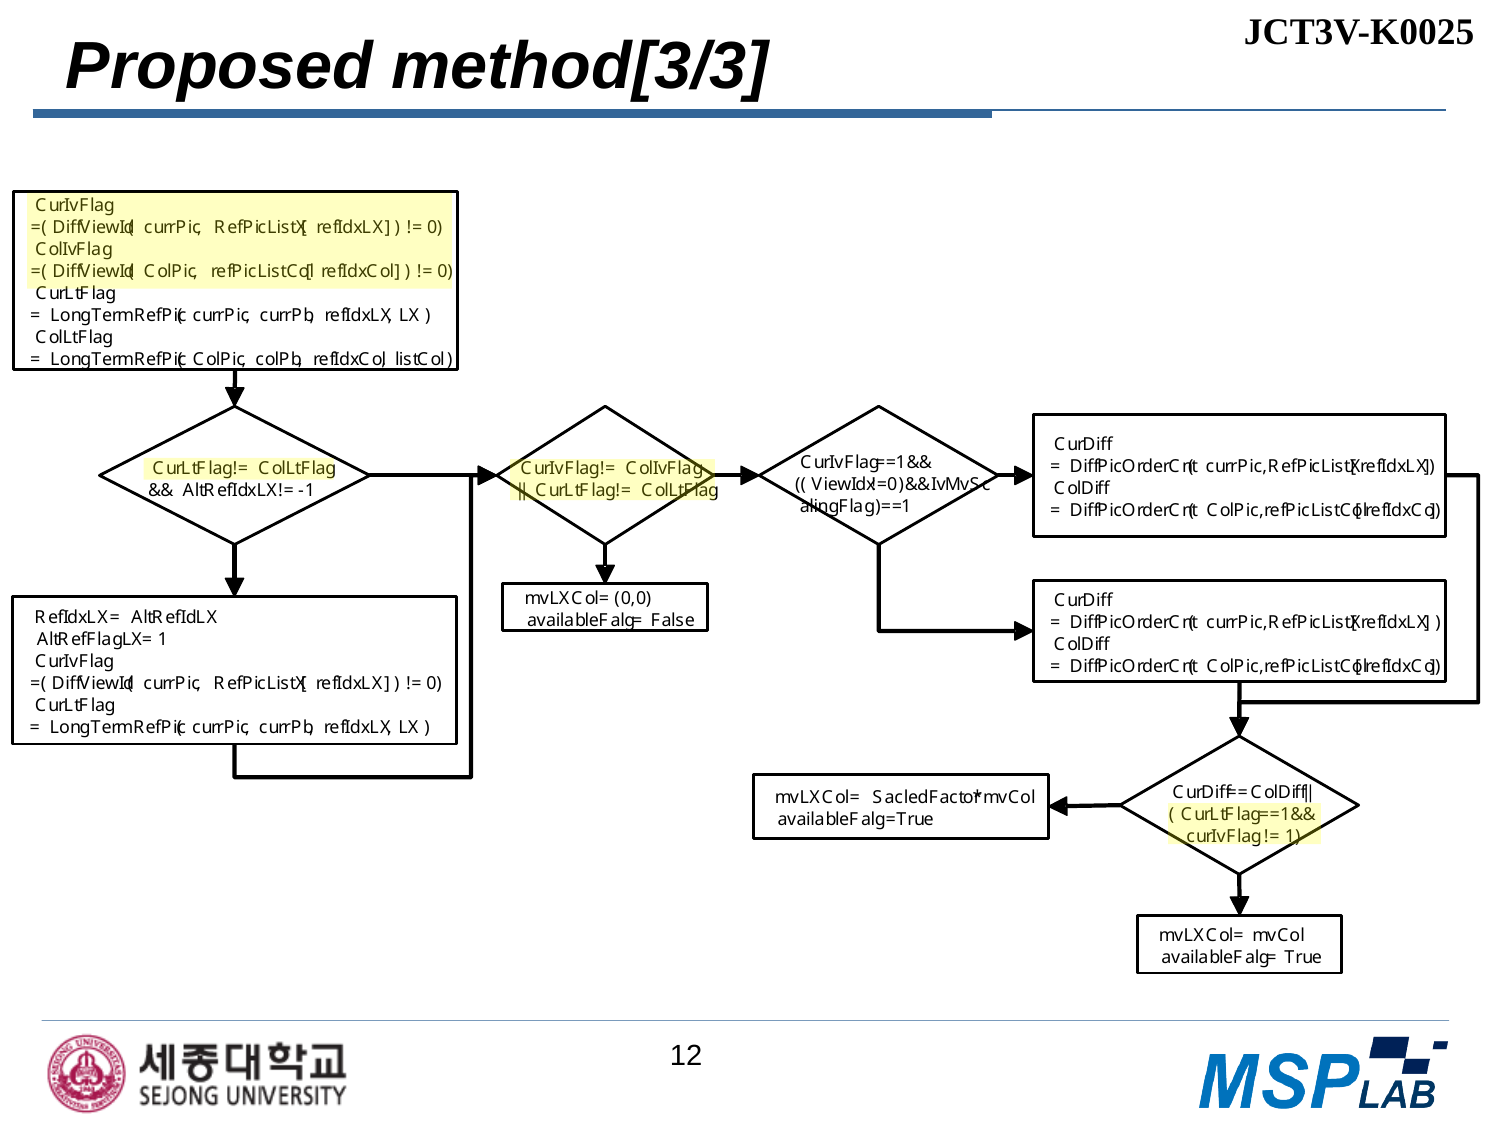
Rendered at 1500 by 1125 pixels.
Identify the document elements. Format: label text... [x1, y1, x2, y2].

picture [41, 1030, 353, 1118]
picture [8, 185, 1481, 979]
title Proposed method[3/3] [50, 14, 1433, 110]
picture [1197, 1034, 1454, 1113]
